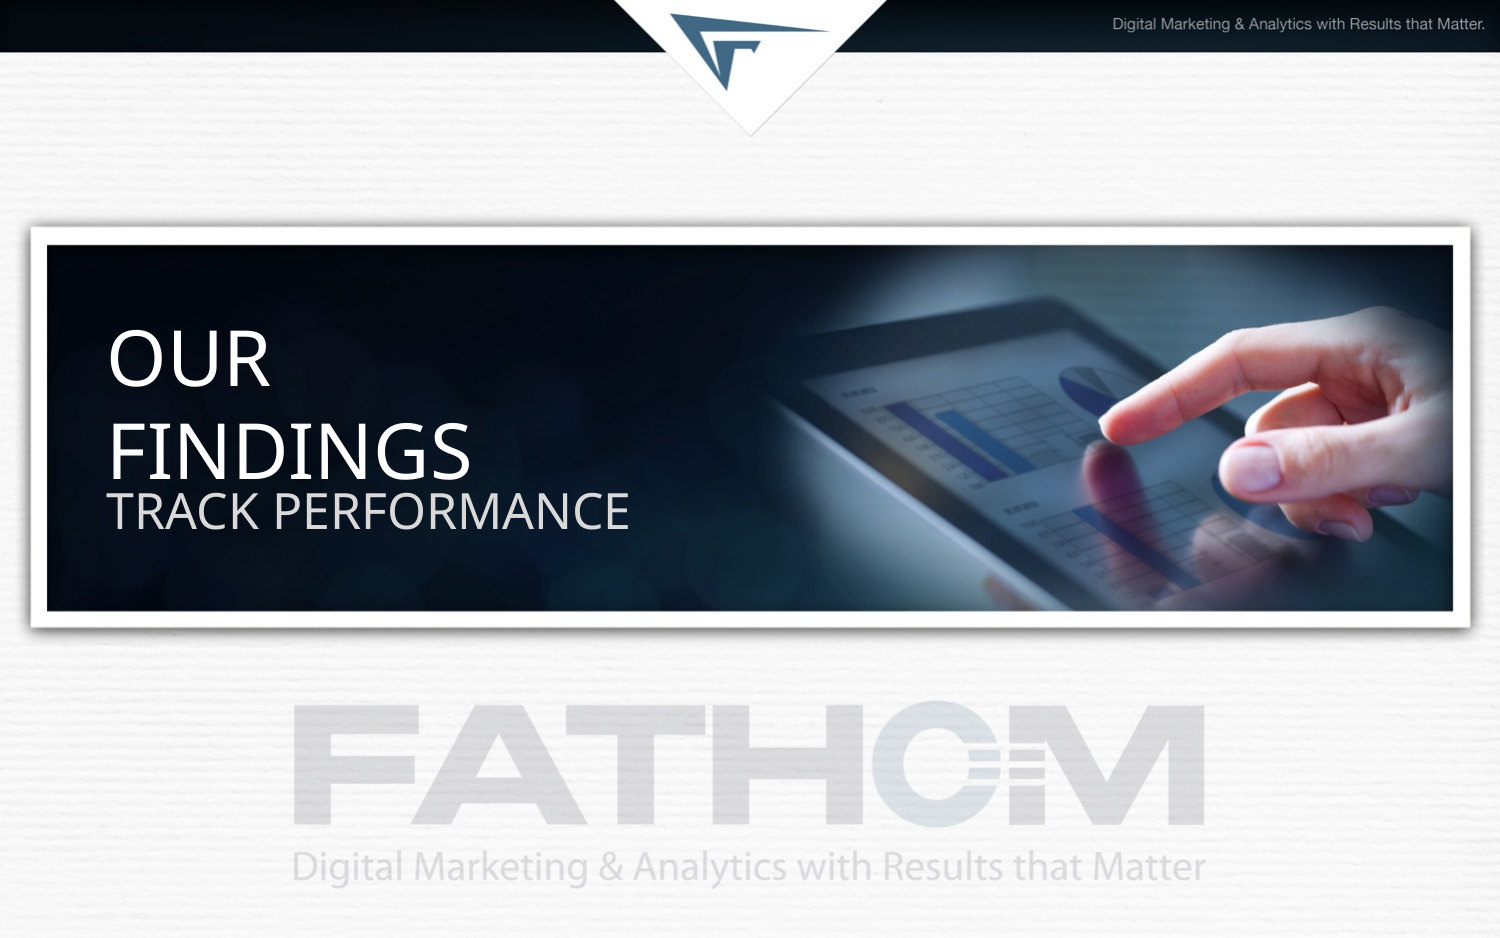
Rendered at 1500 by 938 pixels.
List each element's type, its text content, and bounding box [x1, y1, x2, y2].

text_box TRACK PERFORMANCE [92, 471, 1500, 712]
picture [0, 0, 1500, 938]
text_box OUR FINDINGS [92, 301, 1500, 471]
